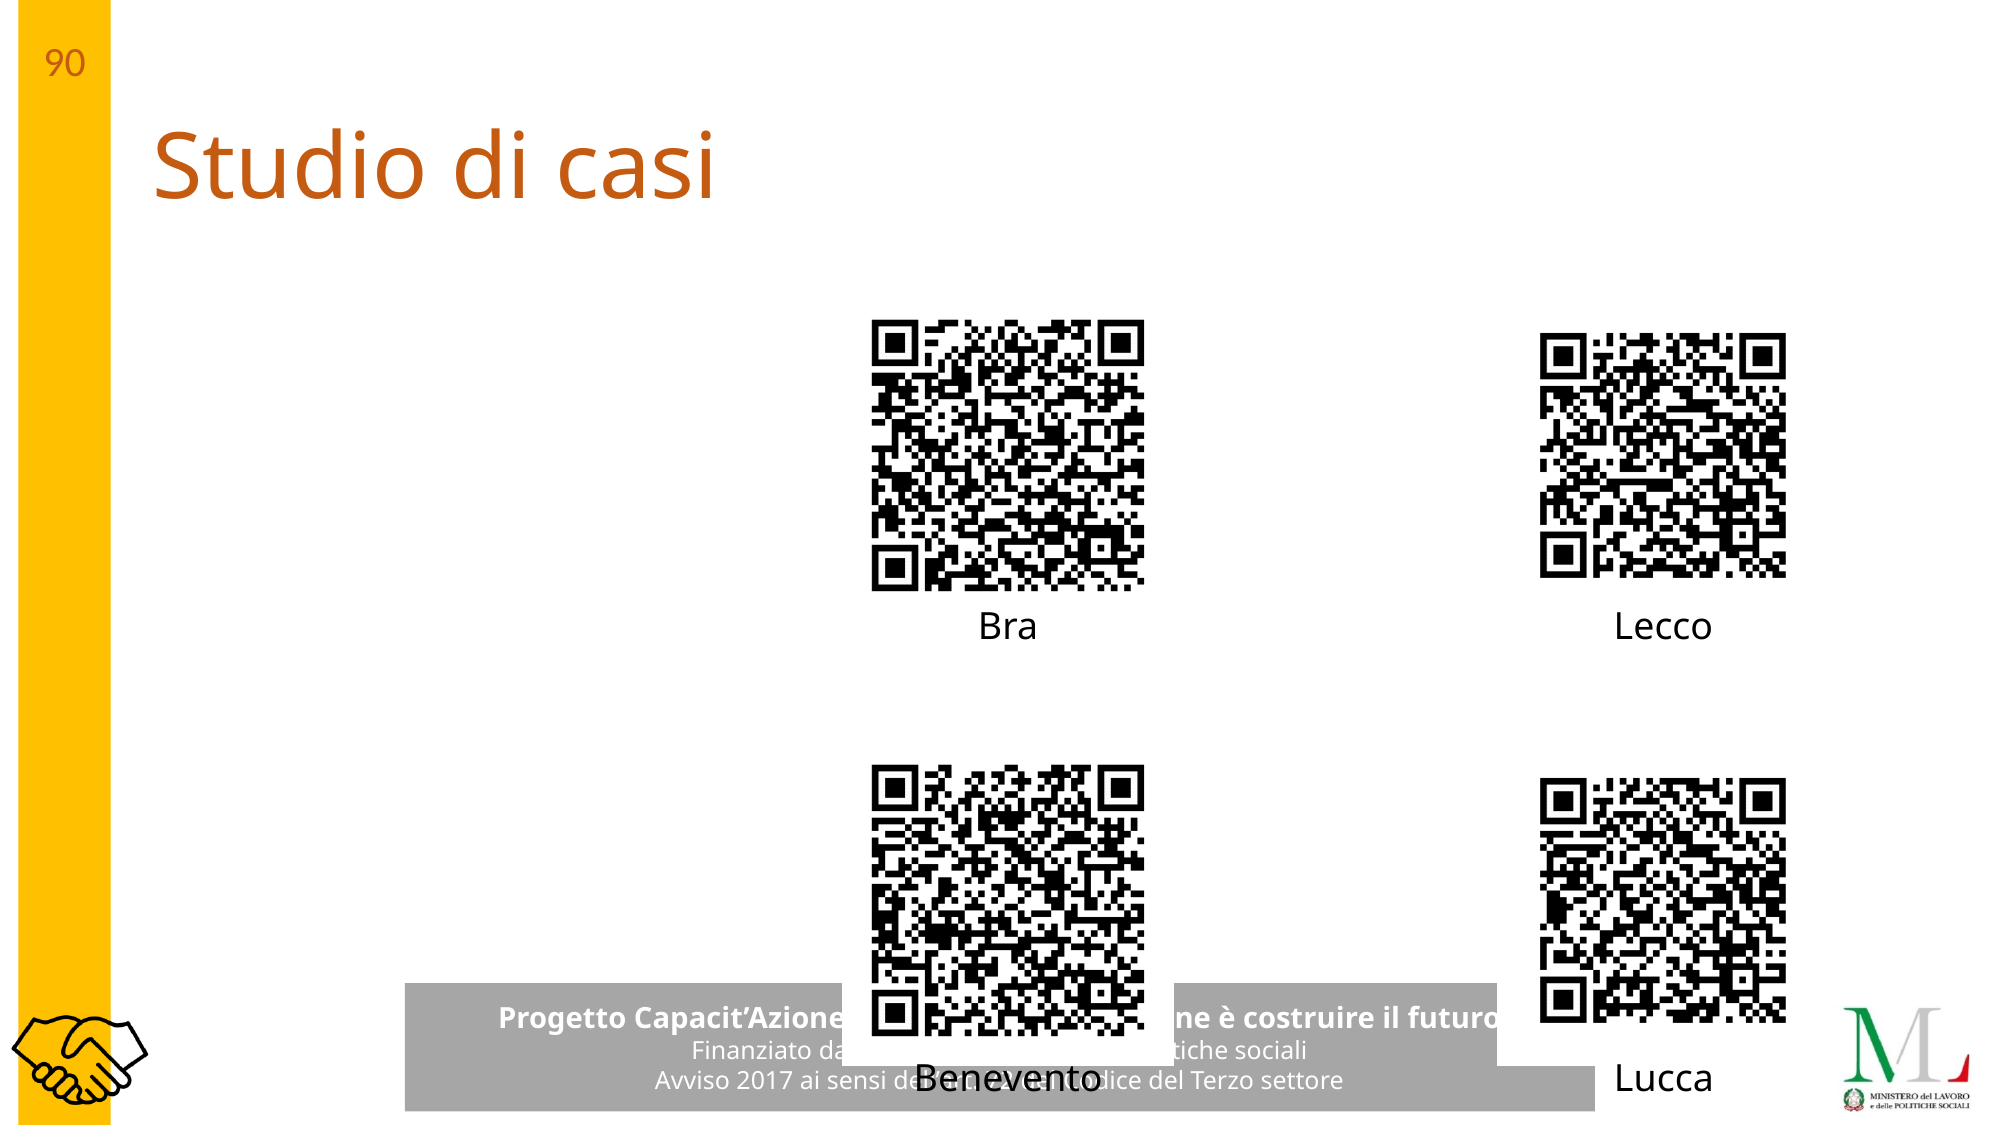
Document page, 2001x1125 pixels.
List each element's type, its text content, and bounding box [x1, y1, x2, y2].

text_box Bra [963, 621, 1053, 655]
picture [10, 1009, 149, 1109]
picture [842, 735, 1174, 1066]
picture [1497, 735, 1987, 1112]
picture [1497, 290, 1829, 621]
title Studio di casi [137, 59, 1863, 278]
text_box Lecco [1598, 621, 1729, 655]
text_box Lucca [1599, 1066, 1729, 1106]
picture [842, 290, 1174, 621]
slide_number 90 [1911, 1057, 1995, 1118]
text_box Benevento [898, 1066, 1118, 1106]
